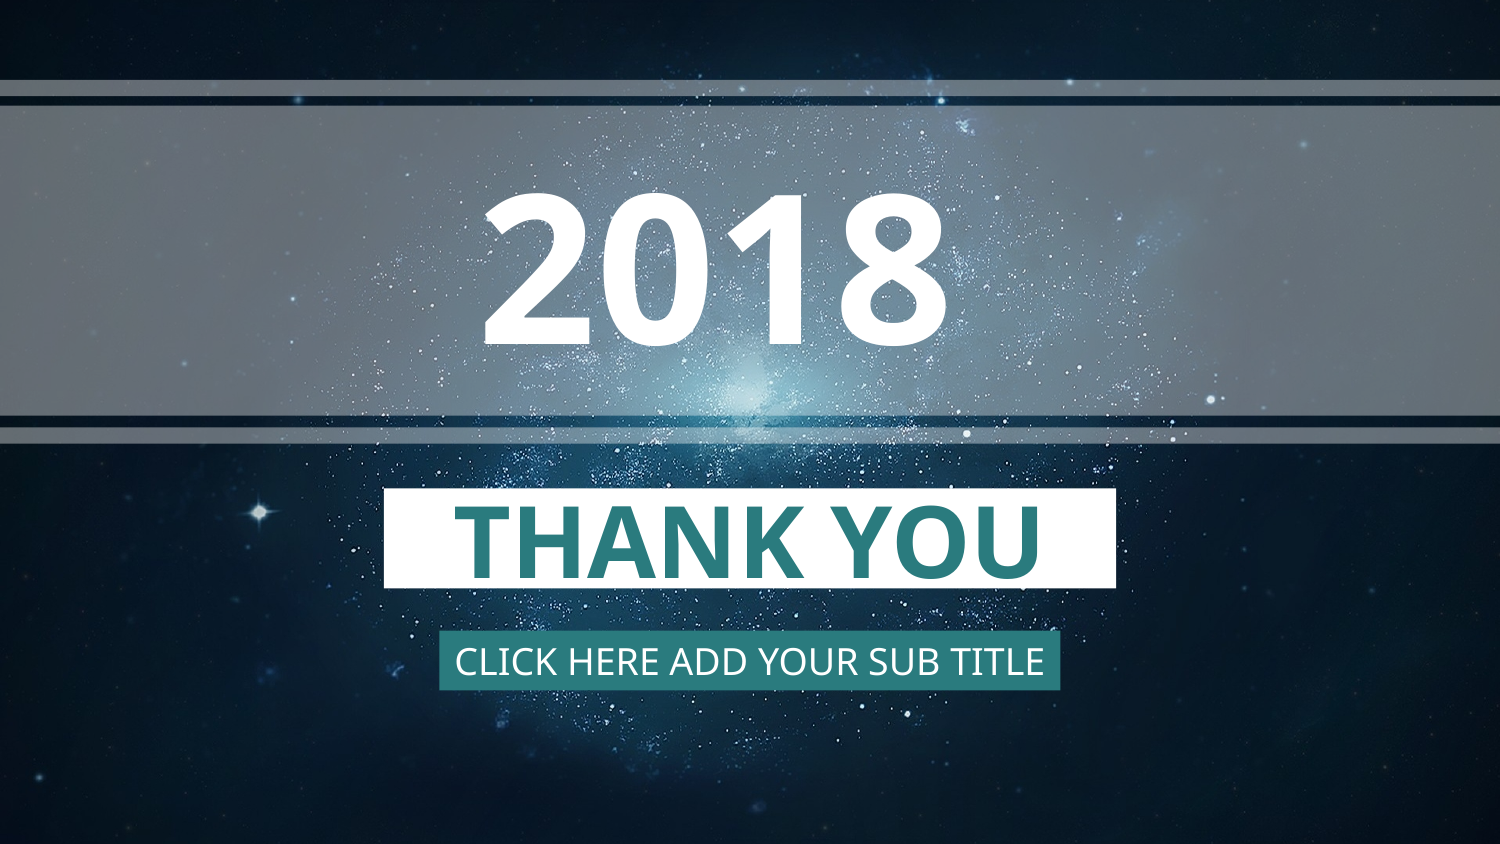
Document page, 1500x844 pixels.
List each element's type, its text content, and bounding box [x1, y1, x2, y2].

text_box THANK YOU [382, 486, 1118, 590]
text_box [0, 79, 1500, 444]
text_box CLICK HERE ADD YOUR SUB TITLE [439, 630, 1061, 691]
picture [0, 0, 1500, 79]
picture [0, 444, 1500, 844]
